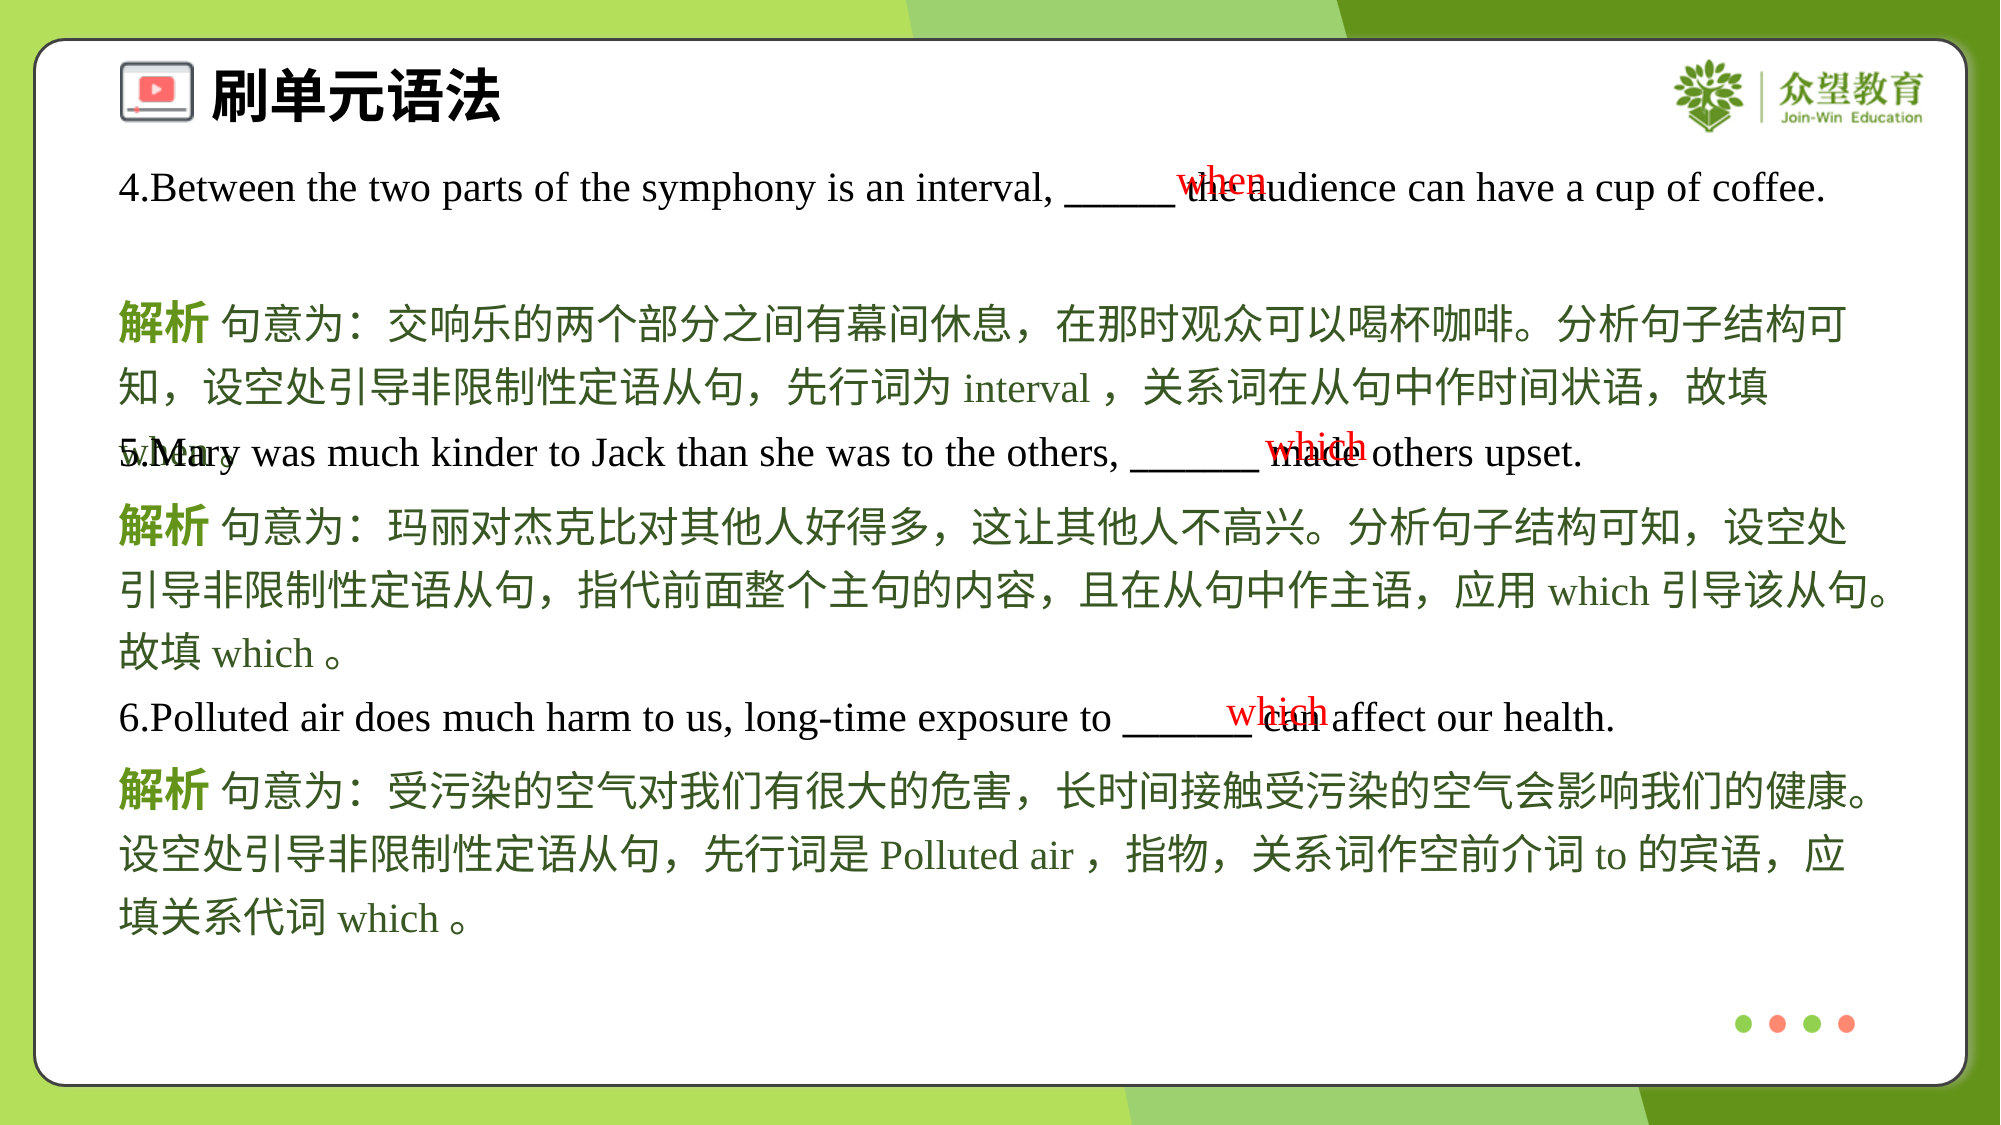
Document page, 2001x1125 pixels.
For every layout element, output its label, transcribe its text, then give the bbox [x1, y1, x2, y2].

text_box when [1172, 140, 1272, 199]
picture [0, 0, 2000, 1125]
text_box 解析 句意为：玛丽对杰克比对其他人好得多，这让其他人不高兴。分析句子结构可知，设空处引导非限制性定语从句，指代前面整个主句的内容，且在从句中作主语，应用which引导该从句。故填which。 [118, 482, 1883, 672]
text_box which [1260, 406, 1372, 465]
text_box 解析 句意为：受污染的空气对我们有很大的危害，长时间接触受污染的空气会影响我们的健康。设空处引导非限制性定语从句，先行词是Polluted air，指物，关系词作空前介词to的宾语，应填关系代词which。 [118, 747, 1883, 936]
text_box which [1221, 671, 1334, 729]
text_box 解析 句意为：交响乐的两个部分之间有幕间休息，在那时观众可以喝杯咖啡。分析句子结构可知，设空处引导非限制性定语从句，先行词为interval，关系词在从句中作时间状语，故填when。 [118, 279, 1883, 407]
text_box 5.Mary was much kinder to Jack than she was to the others, _______ made others upset. [118, 412, 1883, 470]
text_box 4.Between the two parts of the symphony is an interval, ______ the audience can have a cup of coffee. [118, 146, 1883, 267]
text_box 6.Polluted air does much harm to us, long-time exposure to _______ can affect our health. [118, 677, 1883, 735]
